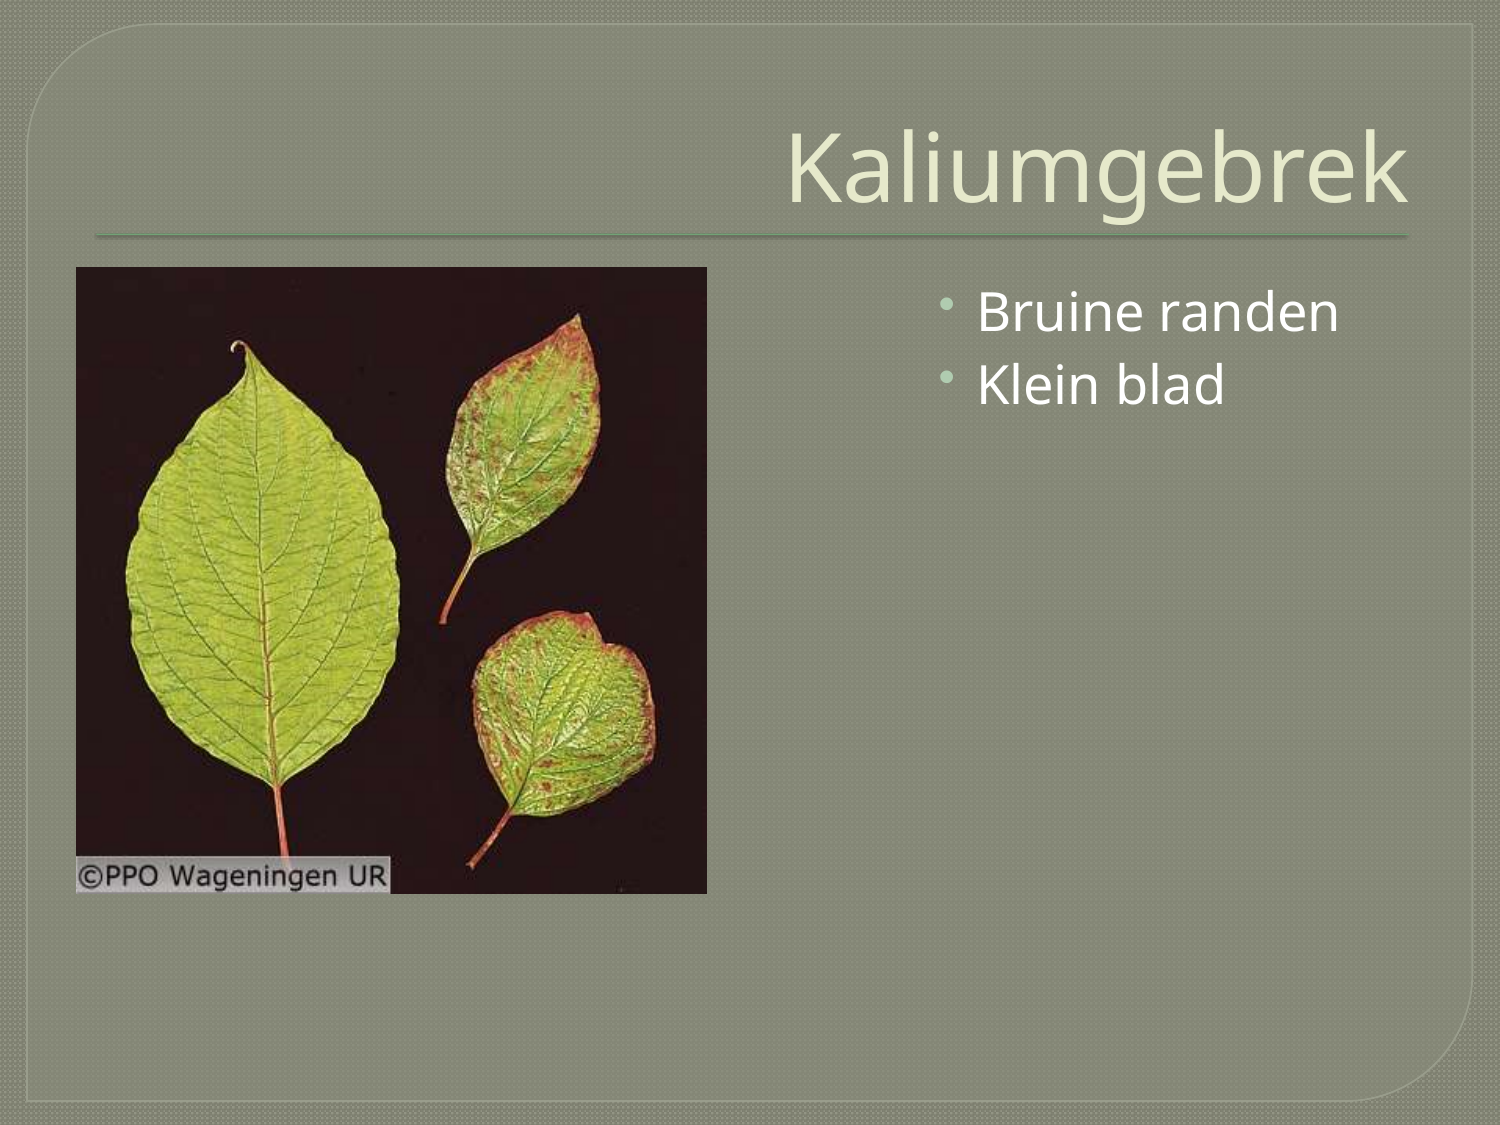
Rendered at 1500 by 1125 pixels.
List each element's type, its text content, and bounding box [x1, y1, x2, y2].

list Bruine randen Klein blad [856, 270, 1425, 1013]
picture [76, 266, 707, 894]
title Kaliumgebrek [75, 41, 1425, 230]
